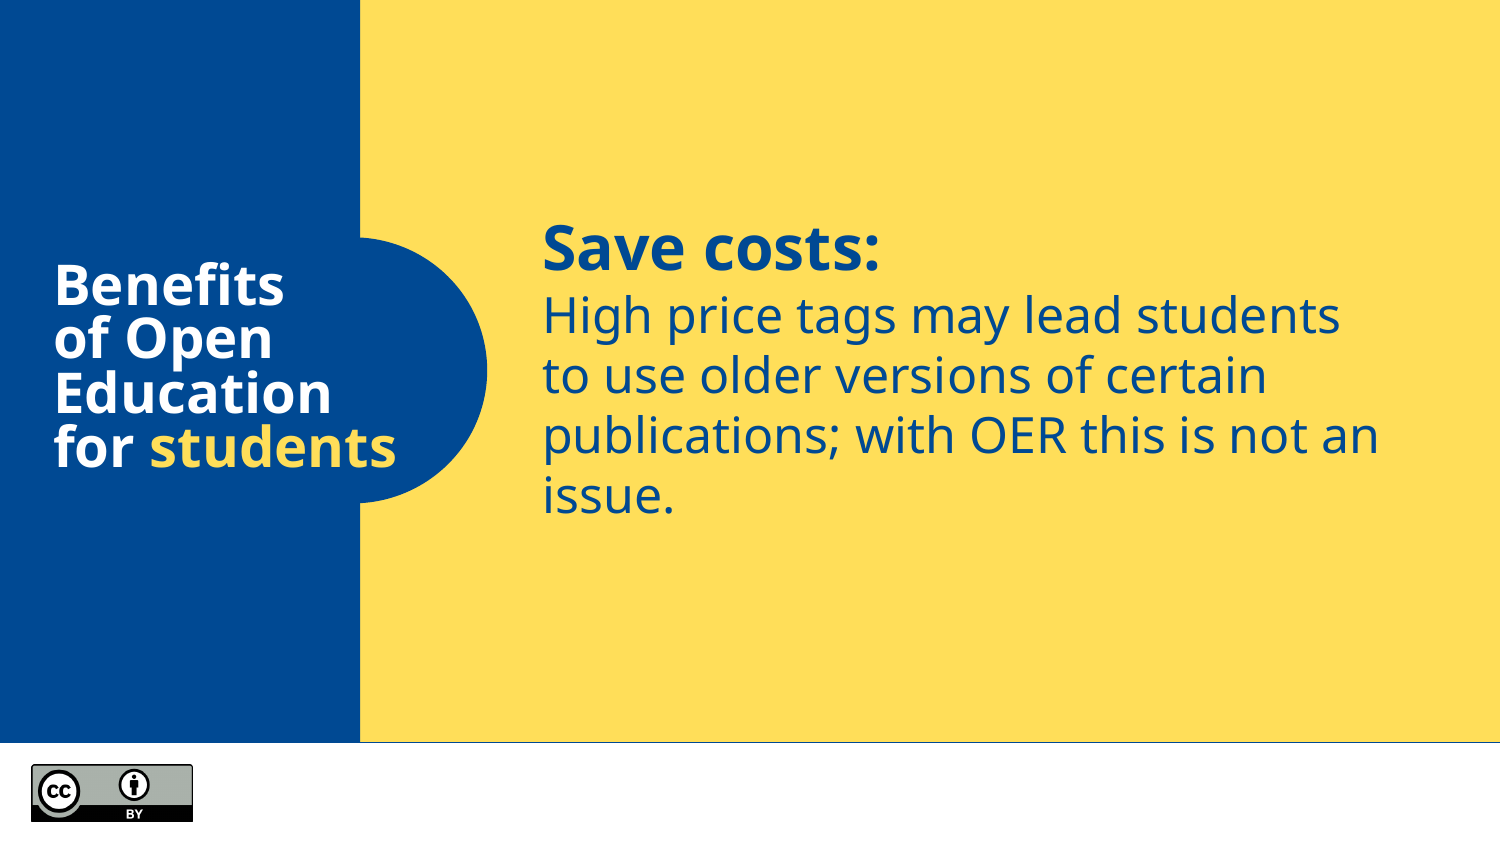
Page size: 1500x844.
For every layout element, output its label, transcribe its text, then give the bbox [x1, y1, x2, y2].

picture [31, 764, 193, 822]
text_box [0, 750, 1500, 844]
text_box [421, 255, 488, 485]
text_box [304, 237, 401, 246]
text_box [0, 0, 361, 742]
text_box Benefits of Open Education for students [38, 246, 421, 493]
text_box Save costs: High price tags may lead students to use older versions of certain publications; with OER this is not an issue. [527, 193, 1414, 662]
text_box [300, 493, 405, 504]
